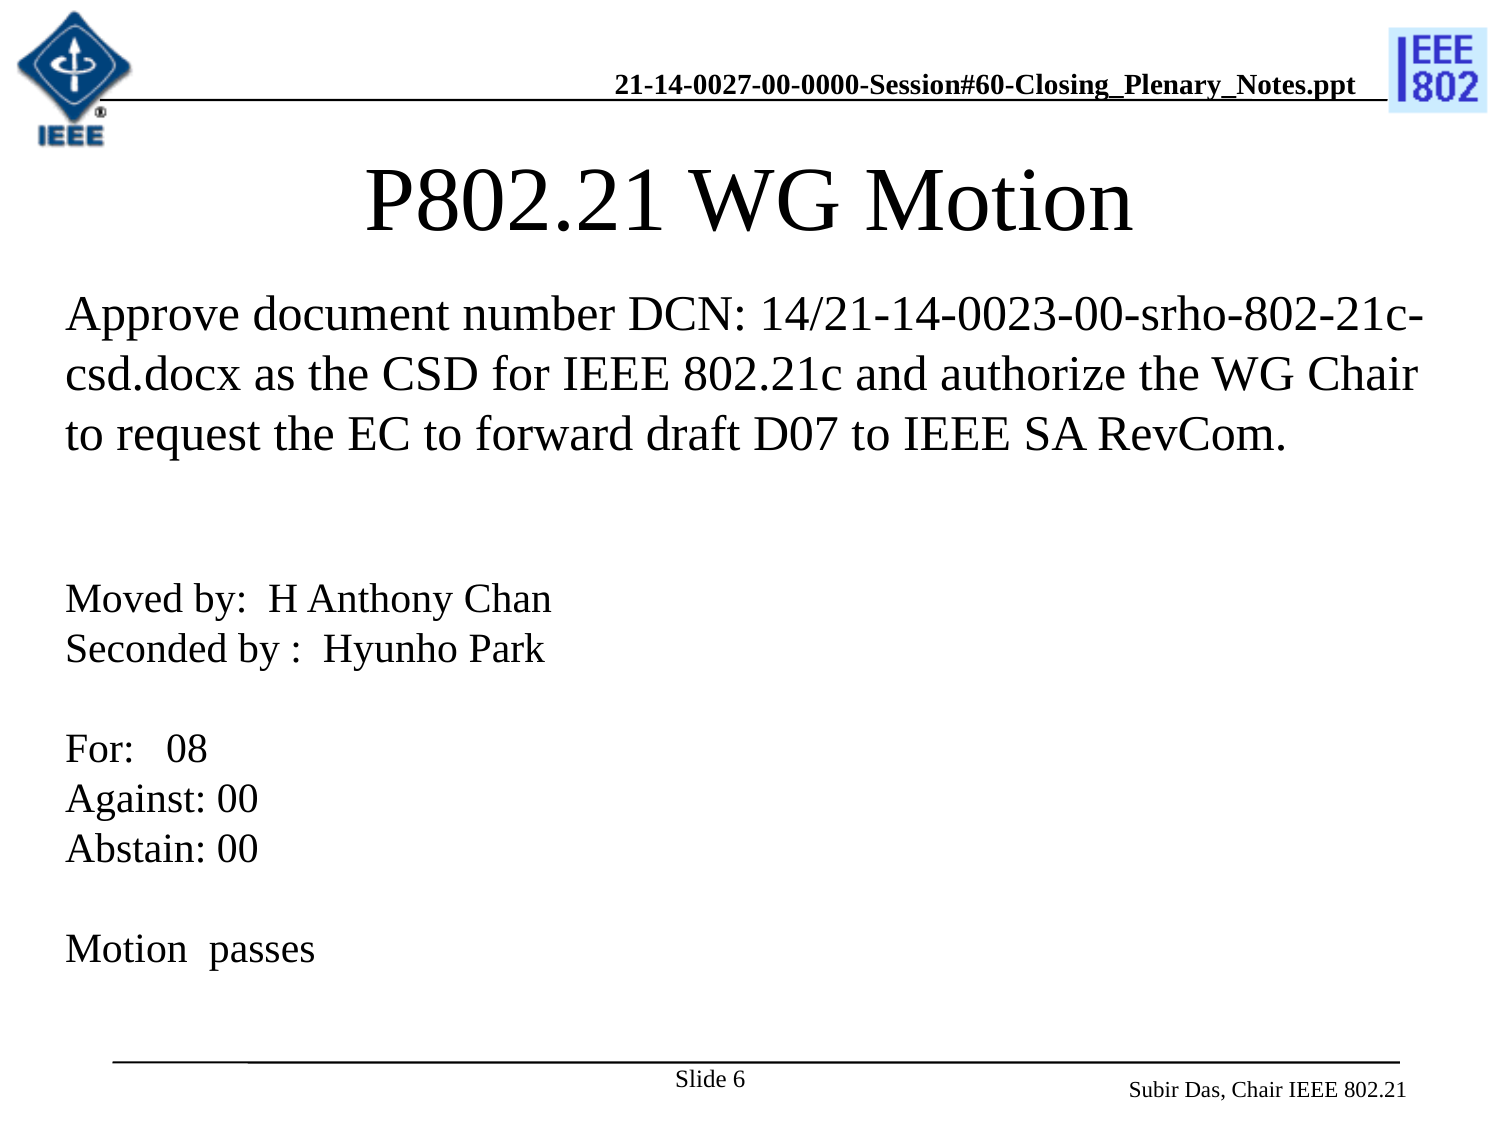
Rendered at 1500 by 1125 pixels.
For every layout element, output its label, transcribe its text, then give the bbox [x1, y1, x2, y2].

picture [1374, 9, 1499, 138]
title P802.21 WG Motion [112, 137, 1388, 251]
picture [12, 9, 137, 150]
slide_number Subir Das, Chair IEEE 802.21 [1128, 1074, 1409, 1103]
text_box Slide 6 [675, 1062, 838, 1093]
text_box Approve document number DCN: 14/21-14-0023-00-srho-802-21c-csd.docx as the CSD for IEEE 802.21c and authorize the WG Chair to request the EC to forward draft D07 to IEEE SA RevCom. Moved by: H Anthony Chan Seconded by : Hyunho Park For: 08 Against: 00 Abstain: 00 Motion passes [49, 273, 1475, 979]
